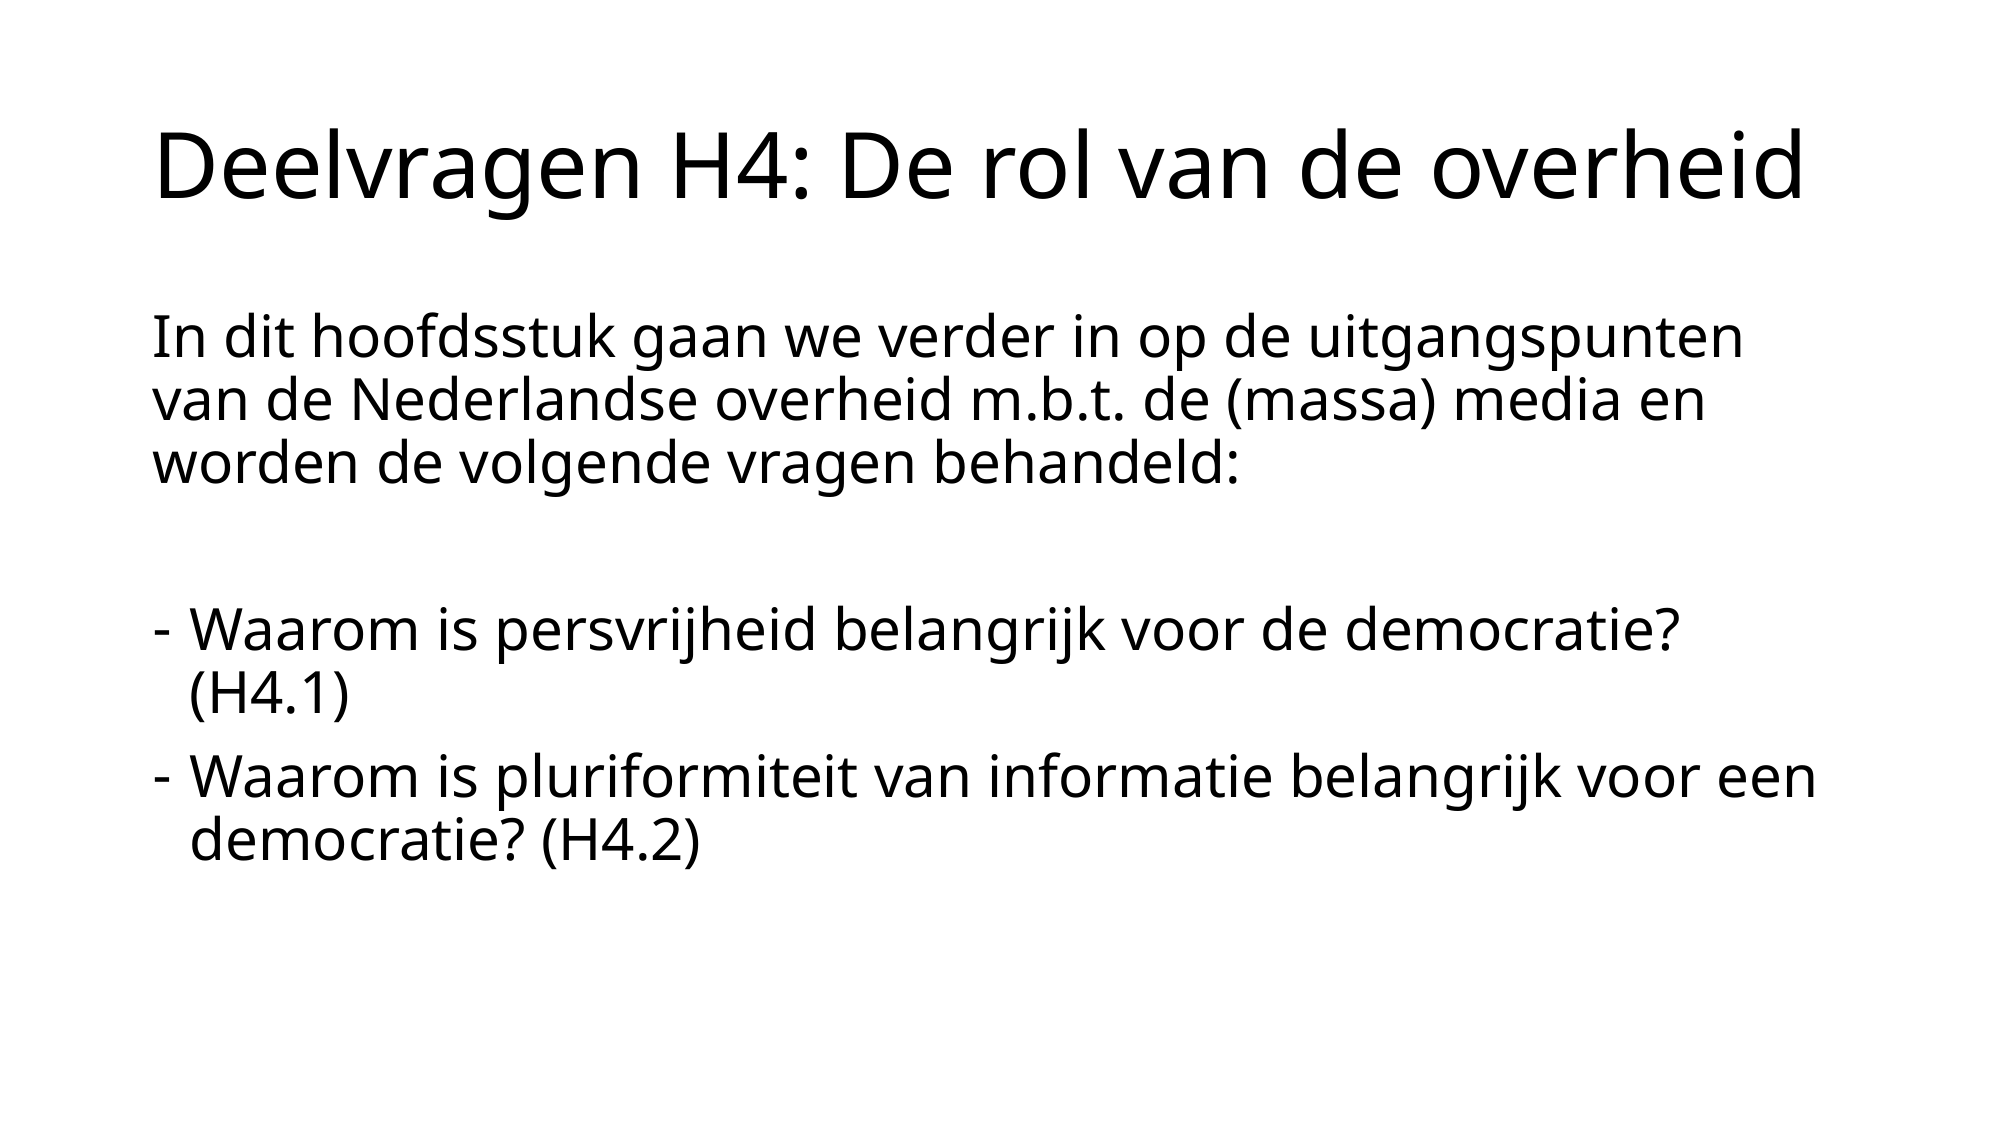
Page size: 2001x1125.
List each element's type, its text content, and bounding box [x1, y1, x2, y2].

list In dit hoofdsstuk gaan we verder in op de uitgangspunten van de Nederlandse overheid m.b.t. de (massa) media en worden de volgende vragen behandeld: Waarom is persvrijheid belangrijk voor de democratie? (H4.1) Waarom is pluriformiteit van informatie belangrijk voor een democratie? (H4.2) [137, 299, 1863, 1014]
title Deelvragen H4: De rol van de overheid [137, 59, 1863, 278]
